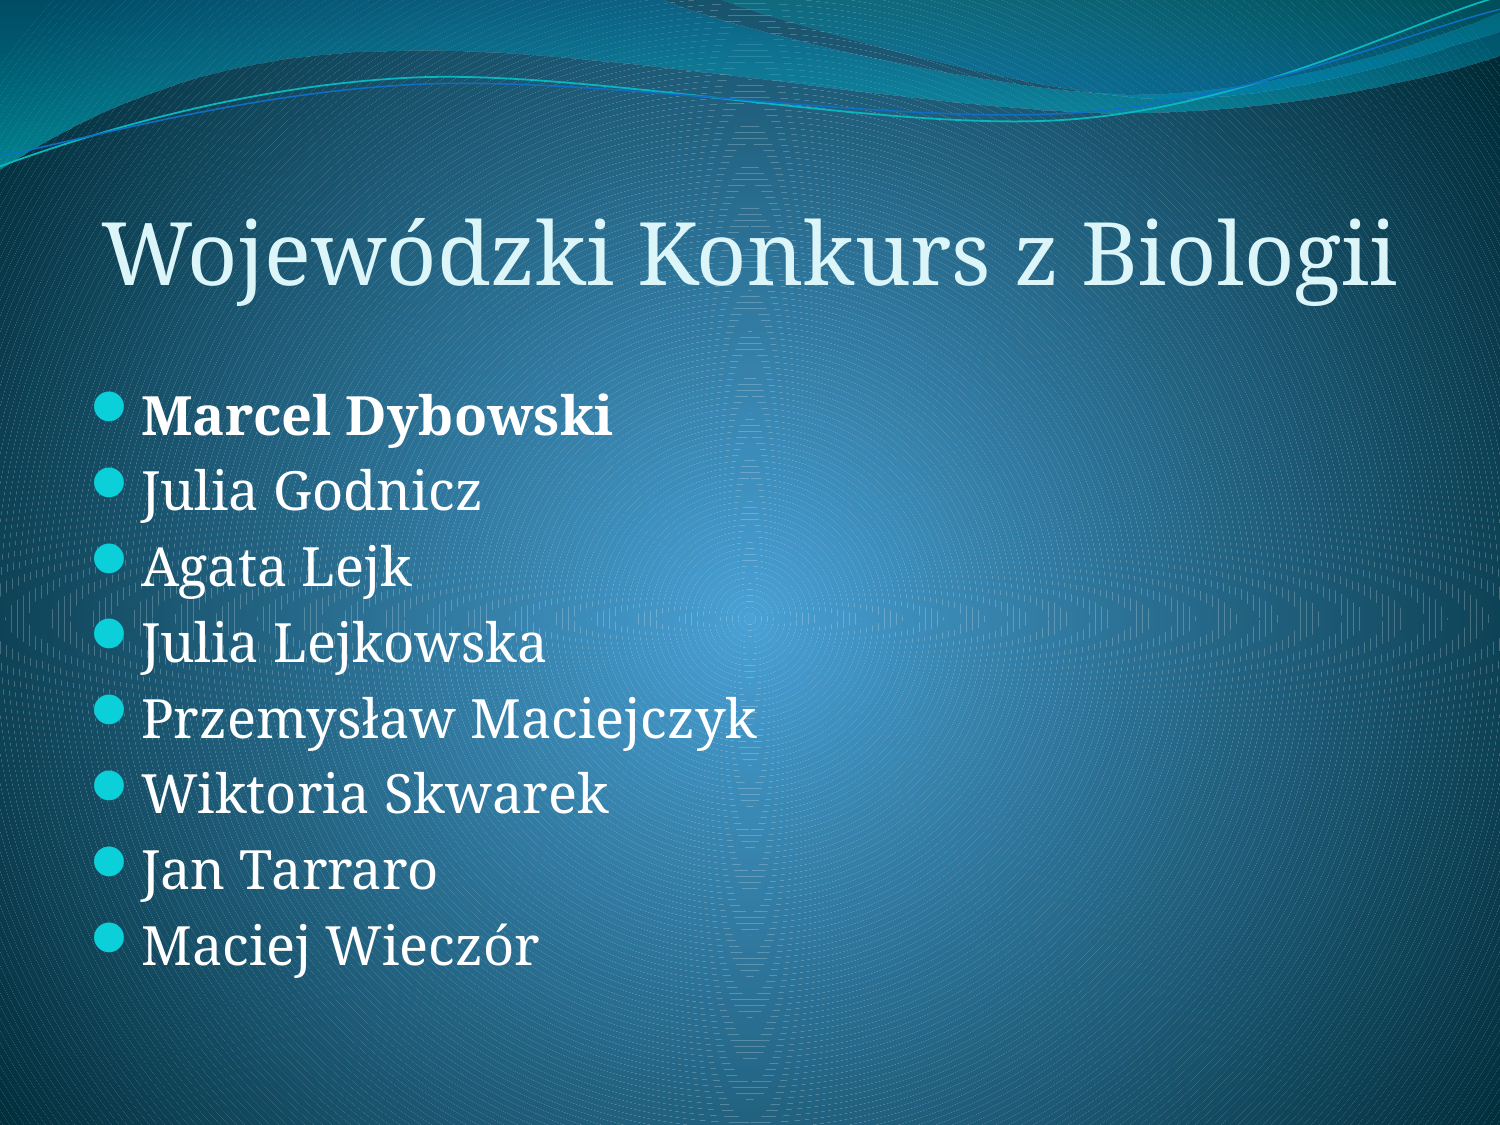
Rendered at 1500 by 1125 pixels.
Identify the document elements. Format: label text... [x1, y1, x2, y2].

list Marcel Dybowski Julia Godnicz Agata Lejk Julia Lejkowska Przemysław Maciejczyk Wiktoria Skwarek Jan Tarraro Maciej Wieczór [75, 373, 1425, 1038]
title Wojewódzki Konkurs z Biologii [75, 115, 1425, 303]
